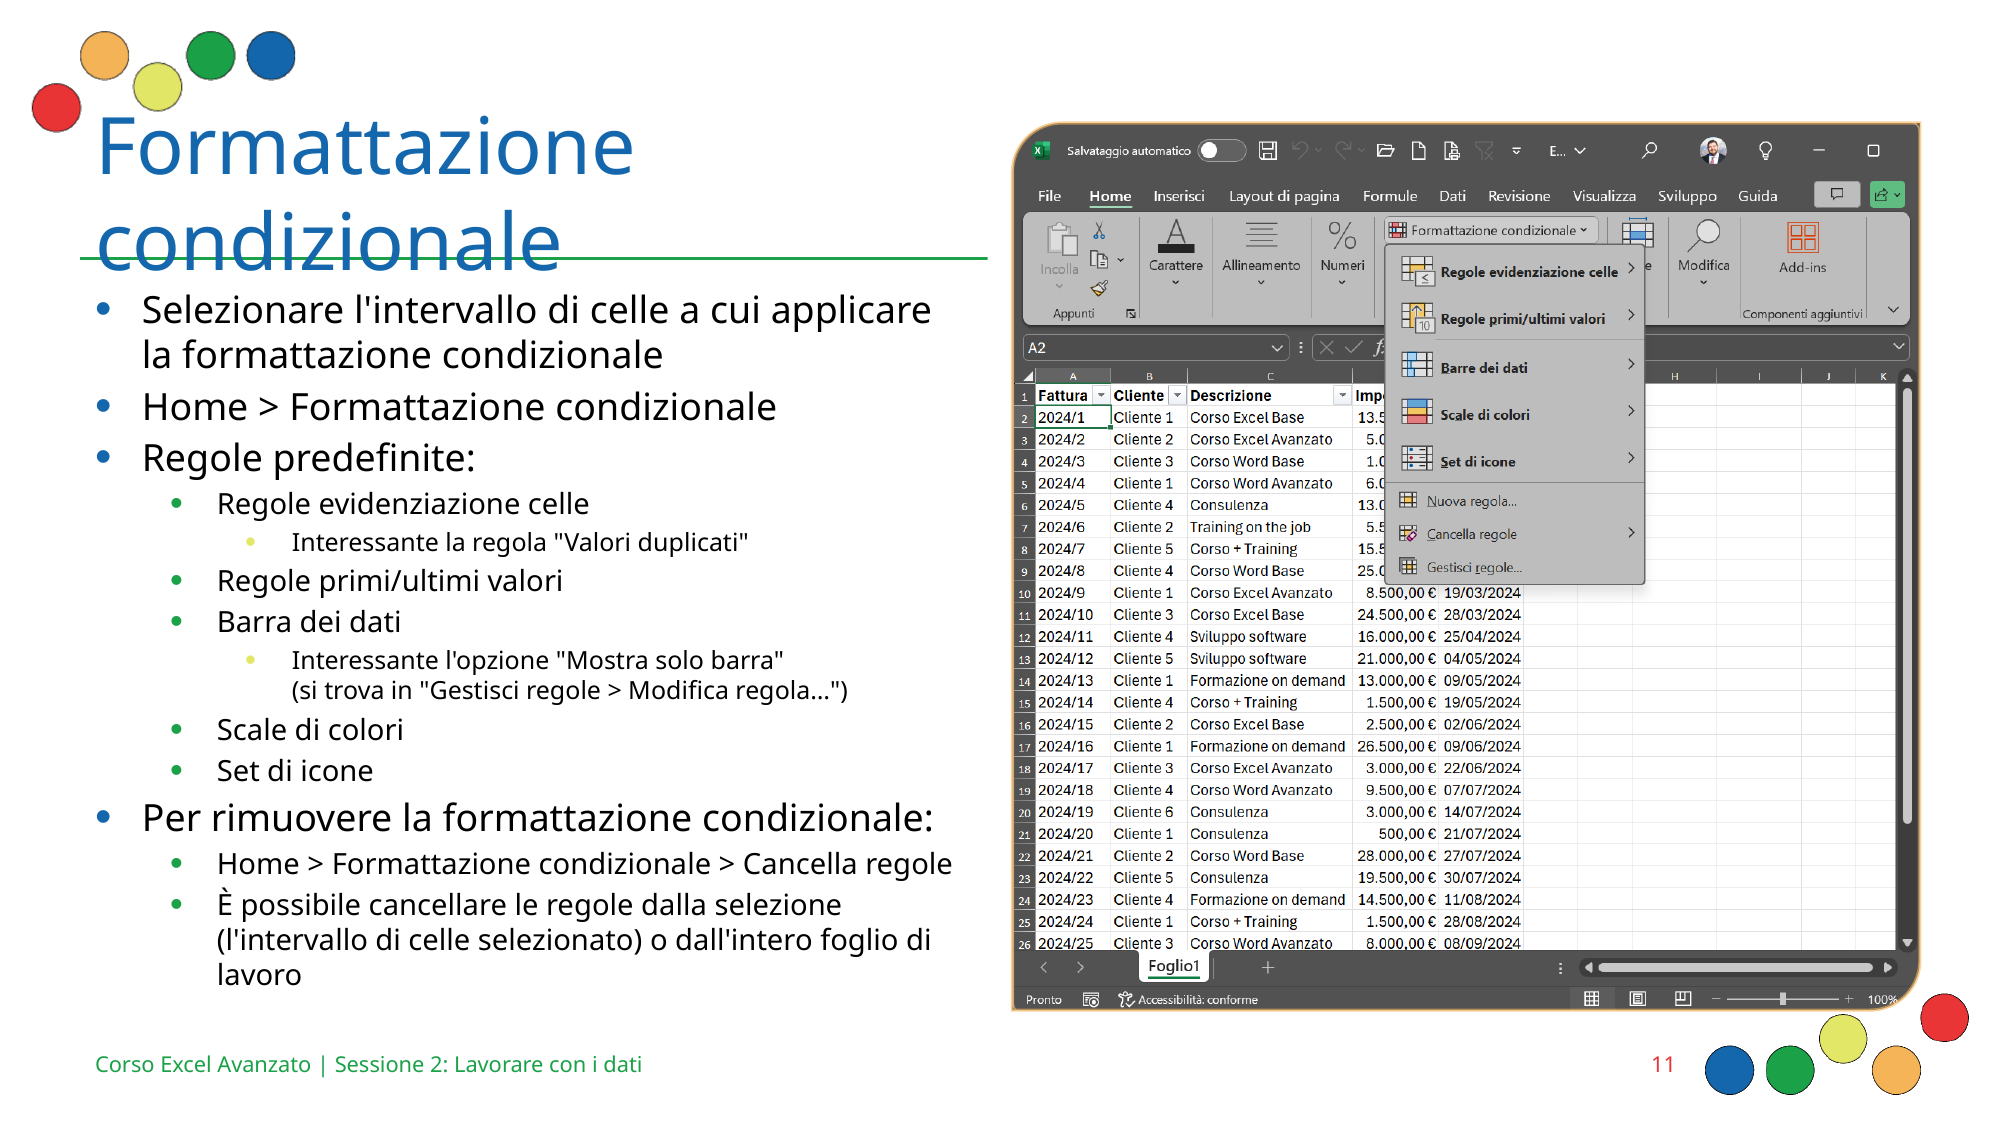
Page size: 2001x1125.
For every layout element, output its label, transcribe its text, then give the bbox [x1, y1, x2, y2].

picture [1012, 122, 1971, 1096]
list Selezionare l'intervallo di celle a cui applicare la formattazione condizionale Home > Formattazione condizionale Regole predefinite: Regole evidenziazione celle Interessante la regola "Valori duplicati" Regole primi/ultimi valori Barra dei dati Interessante l'opzione "Mostra solo barra" (si trova in "Gestisci regole > Modifica regola…") Scale di colori Set di icone Per rimuovere la formattazione condizionale: Home > Formattazione condizionale > Cancella regole È possibile cancellare le regole dalla selezione (l'intervallo di celle selezionato) o dall'intero foglio di lavoro [80, 278, 988, 1011]
title Formattazione condizionale [80, 123, 988, 259]
slide_number 11 [1583, 1035, 1692, 1096]
picture [29, 30, 295, 135]
footer Corso Excel Avanzato | Sessione 2: Lavorare con i dati [80, 1035, 1571, 1096]
